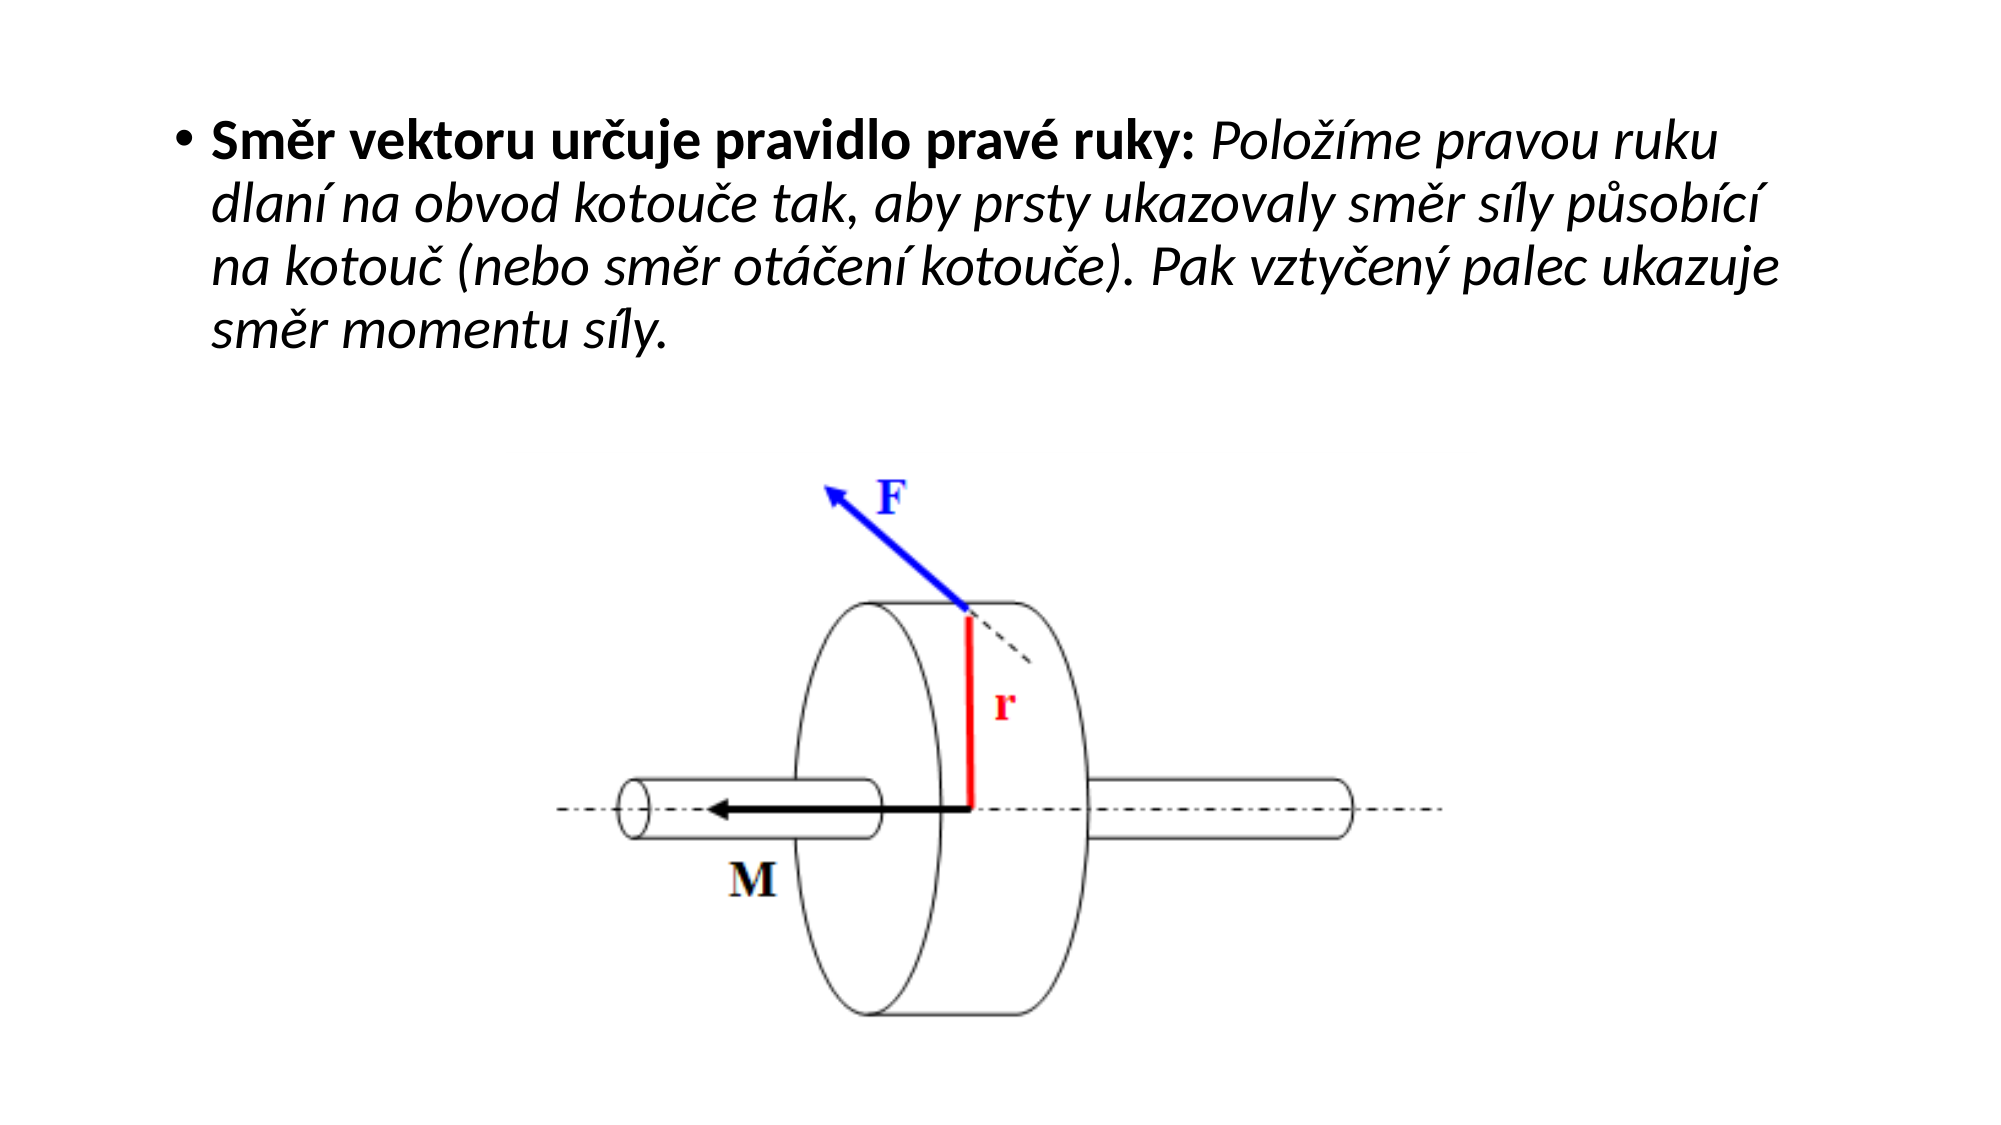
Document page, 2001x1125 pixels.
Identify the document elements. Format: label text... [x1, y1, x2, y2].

picture [506, 451, 1477, 1125]
list Směr vektoru určuje pravidlo pravé ruky: Položíme pravou ruku dlaní na obvod kotouče tak, aby prsty ukazovaly směr síly působící na kotouč (nebo směr otáčení kotouče). Pak vztyčený palec ukazuje směr momentu síly. [159, 101, 1824, 1047]
